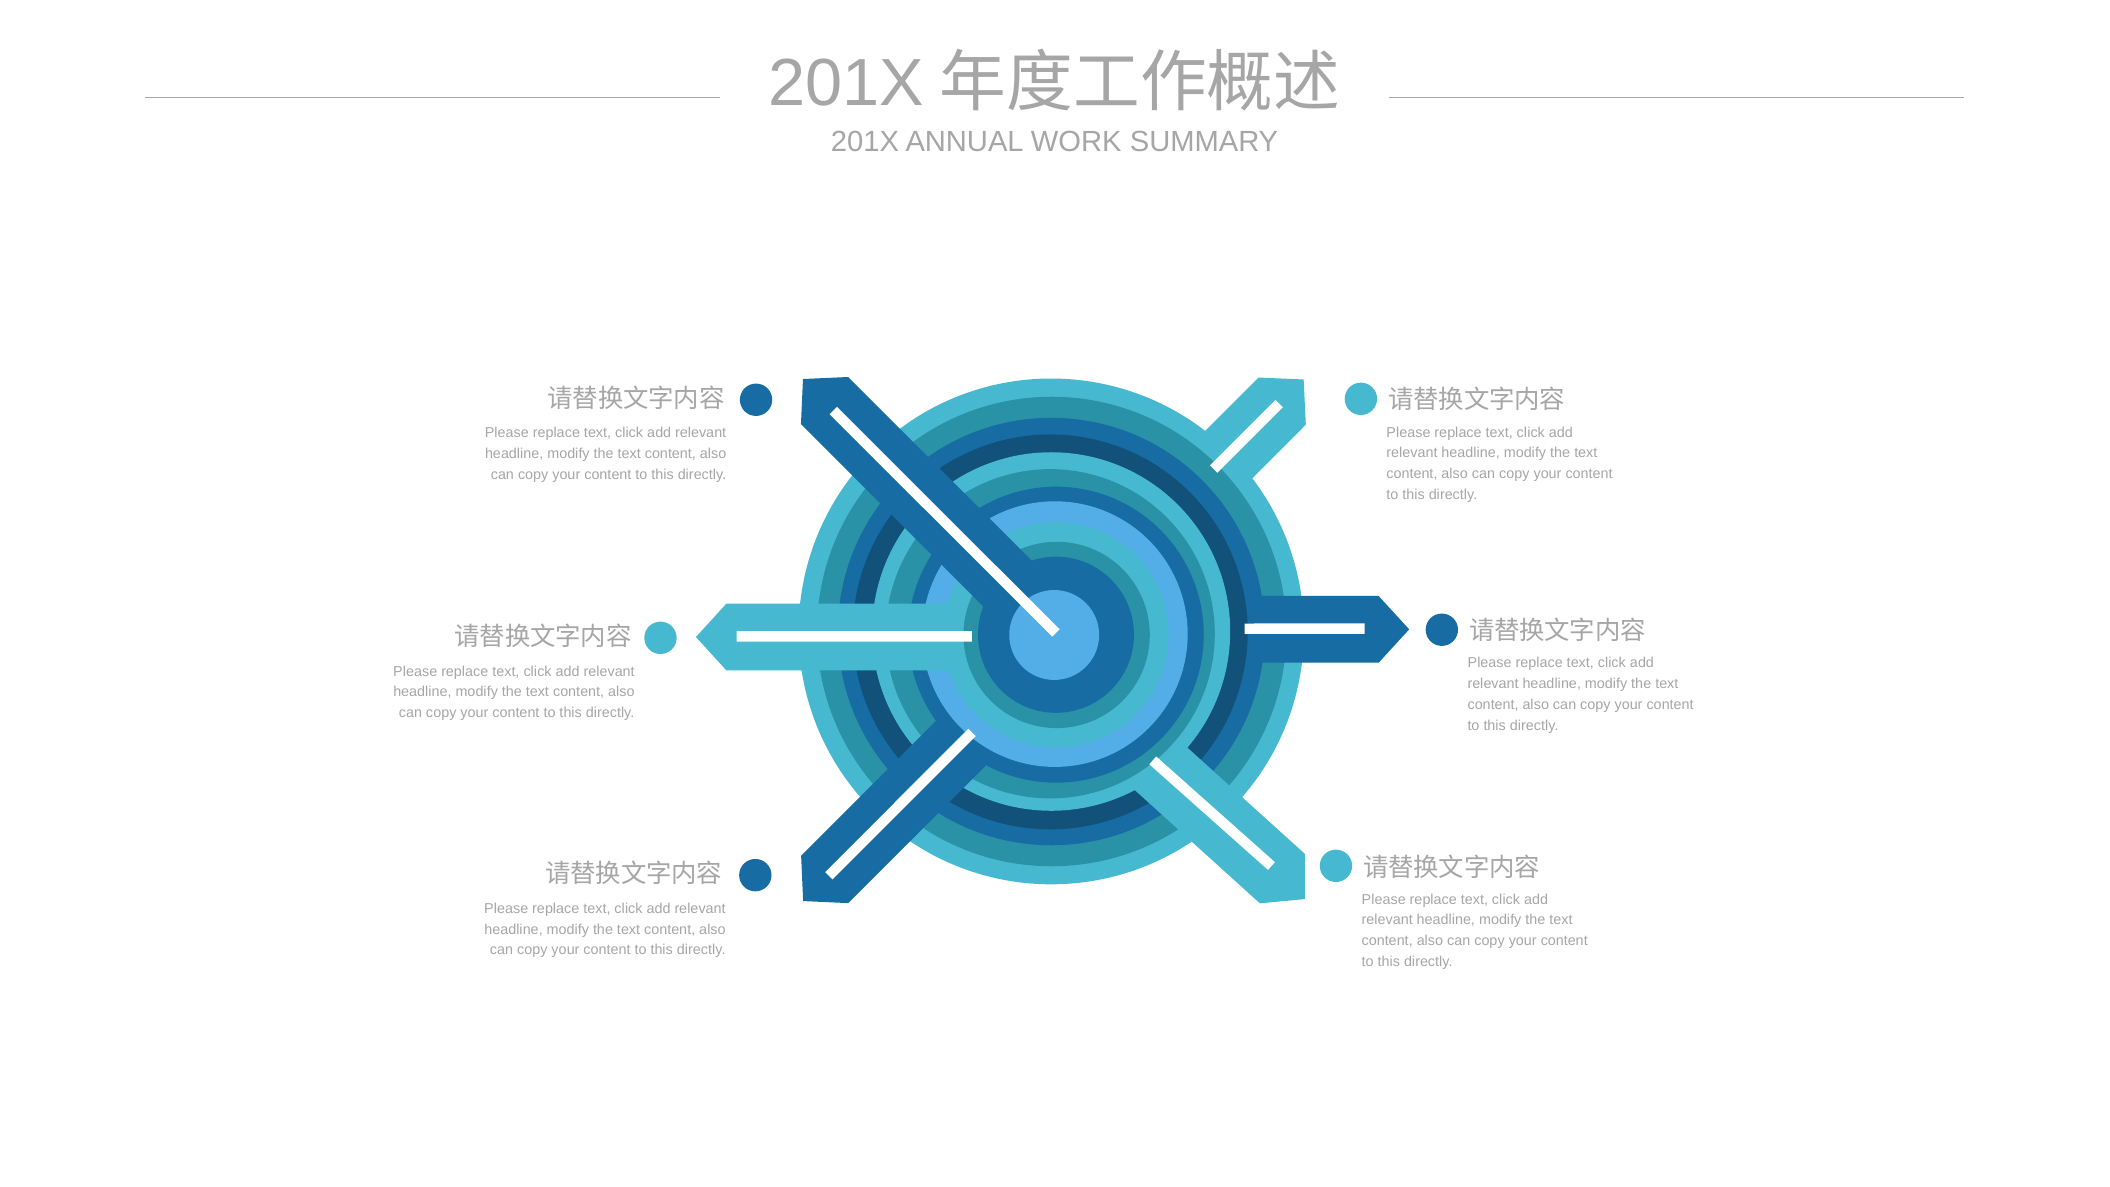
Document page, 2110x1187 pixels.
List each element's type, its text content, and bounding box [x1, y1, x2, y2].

text_box Please replace text, click add relevant headline, modify the text content, also can copy your content to this directly. [1410, 419, 1622, 492]
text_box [1135, 377, 1306, 417]
text_box Please replace text, click add relevant headline, modify the text content, also can copy your content to this directly. [482, 895, 727, 959]
text_box [739, 383, 773, 416]
text_box [1319, 849, 1353, 883]
text_box Please replace text, click add relevant headline, modify the text content, also can copy your content to this directly. [1361, 886, 1597, 959]
text_box [644, 621, 677, 654]
text_box 请替换文字内容 [524, 377, 728, 411]
text_box 请替换文字内容 [1466, 607, 1662, 646]
text_box 请替换文字内容 [1385, 376, 1581, 415]
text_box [1135, 452, 1305, 904]
text_box [1425, 613, 1459, 646]
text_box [801, 486, 1204, 904]
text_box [695, 522, 1169, 748]
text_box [1135, 417, 1410, 846]
text_box Please replace text, click add relevant headline, modify the text content, also can copy your content to this directly. [1467, 650, 1703, 723]
text_box 请替换文字内容 [1360, 843, 1556, 882]
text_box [800, 376, 1135, 713]
text_box Please replace text, click add relevant headline, modify the text content, also can copy your content to this directly. [391, 658, 636, 721]
text_box [739, 858, 772, 892]
text_box 201X ANNUAL WORK SUMMARY [824, 122, 1285, 158]
text_box 201X年度工作概述 [730, 98, 1379, 119]
text_box 请替换文字内容 [432, 615, 635, 649]
text_box Please replace text, click add relevant headline, modify the text content, also can copy your content to this directly. [483, 420, 728, 483]
text_box 201X年度工作概述 [730, 38, 1379, 96]
text_box 请替换文字内容 [523, 852, 726, 887]
text_box [1344, 382, 1378, 415]
